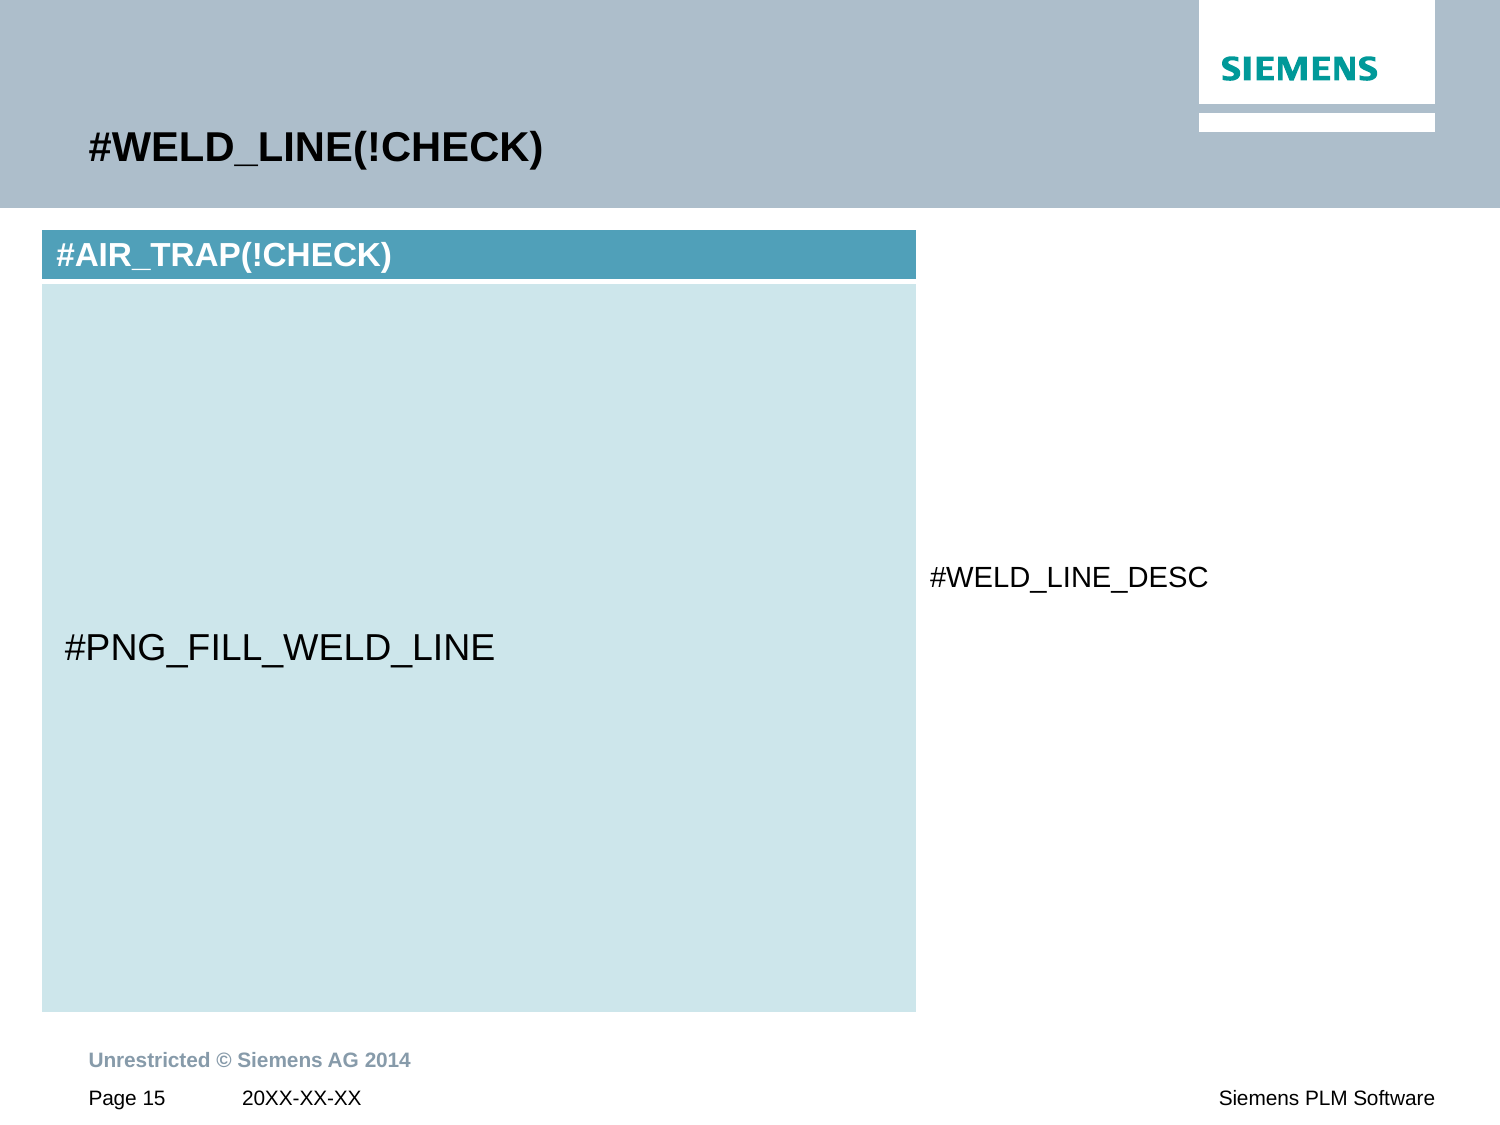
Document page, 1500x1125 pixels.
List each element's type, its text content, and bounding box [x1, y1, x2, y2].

table_header #AIR_TRAP(!CHECK) [42, 230, 916, 279]
table_cell [42, 284, 916, 1012]
title #WELD_LINE(!CHECK) [0, 0, 1500, 209]
text_box #WELD_LINE_DESC [915, 550, 1436, 601]
text_box #PNG_FILL_WELD_LINE [64, 302, 892, 988]
